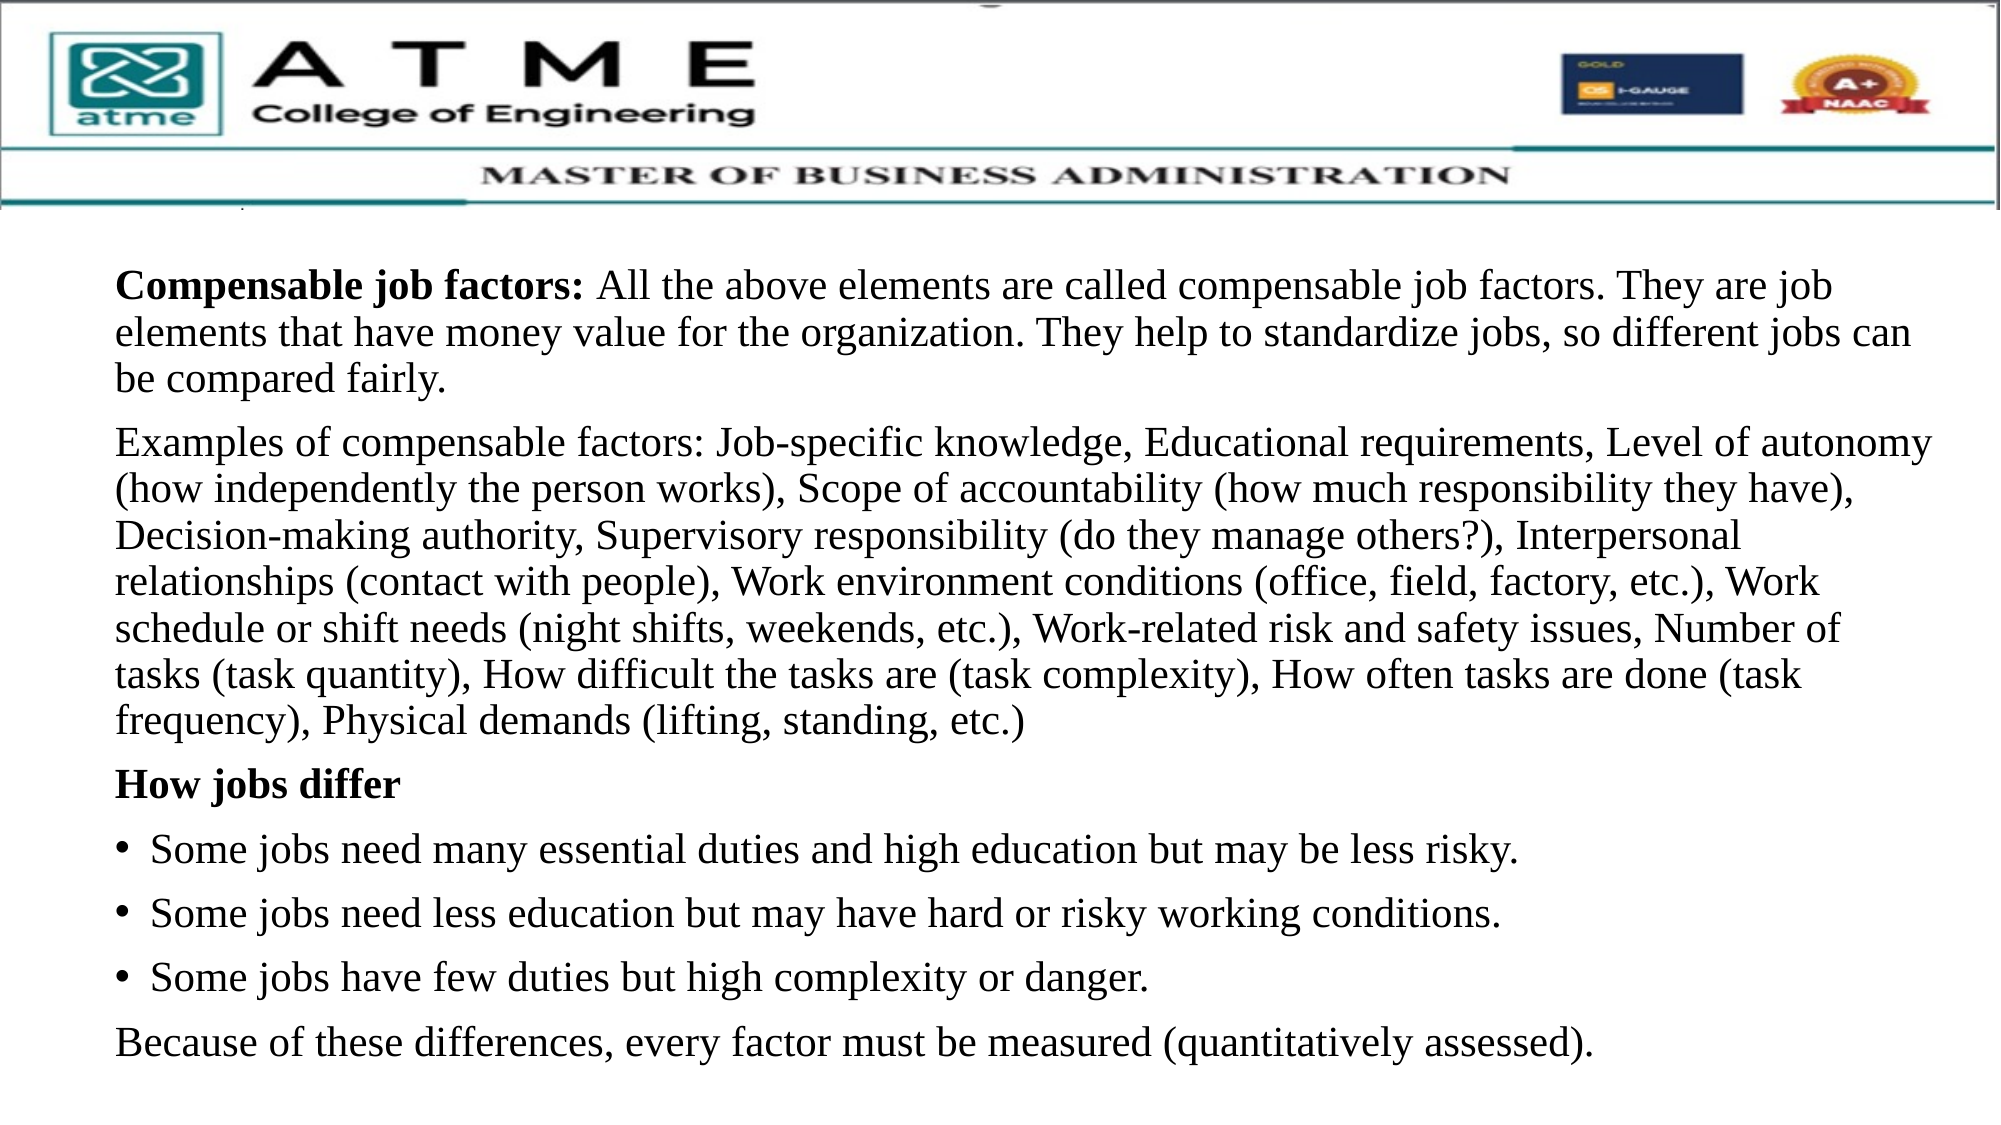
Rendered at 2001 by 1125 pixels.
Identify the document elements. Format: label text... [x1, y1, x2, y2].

list Compensable job factors: All the above elements are called compensable job factors. They are job elements that have money value for the organization. They help to standardize jobs, so different jobs can be compared fairly. Examples of compensable factors: Job-specific knowledge, Educational requirements, Level of autonomy (how independently the person works), Scope of accountability (how much responsibility they have), Decision-making authority, Supervisory responsibility (do they manage others?), Interpersonal relationships (contact with people), Work environment conditions (office, field, factory, etc.), Work schedule or shift needs (night shifts, weekends, etc.), Work-related risk and safety issues, Number of tasks (task quantity), How difficult the tasks are (task complexity), How often tasks are done (task frequency), Physical demands (lifting, standing, etc.) How jobs differ Some jobs need many essential duties and high education but may be less risky. Some jobs need less education but may have hard or risky working conditions. Some jobs have few duties but high complexity or danger. Because of these differences, every factor must be measured (quantitatively assessed). [99, 254, 1950, 1075]
picture [0, 0, 2000, 210]
